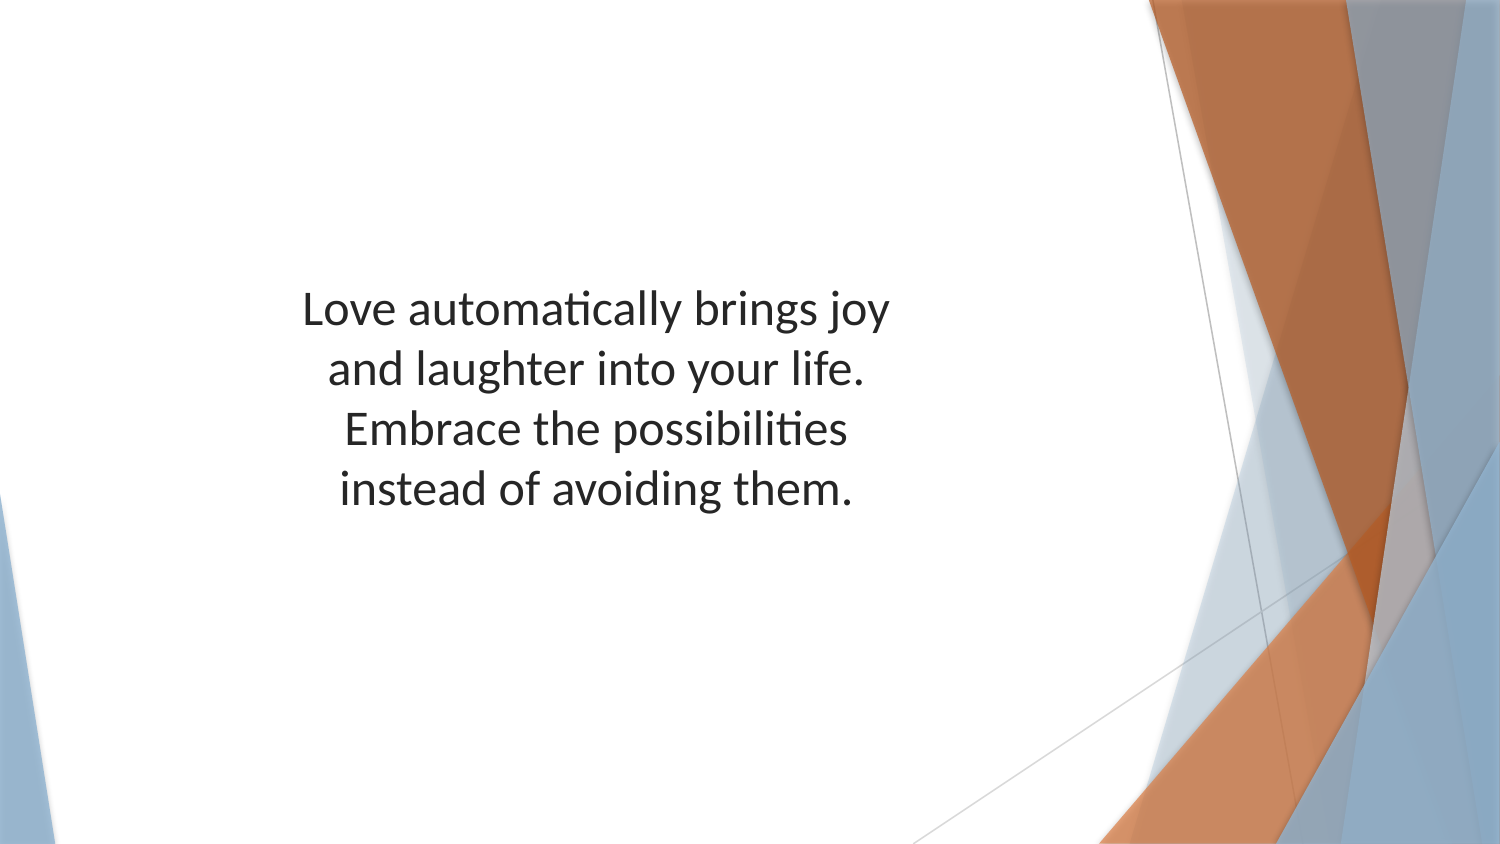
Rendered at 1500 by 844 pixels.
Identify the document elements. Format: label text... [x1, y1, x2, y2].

list Love automatically brings joy and laughter into your life. Embrace the possibilities instead of avoiding them. [253, 268, 939, 564]
